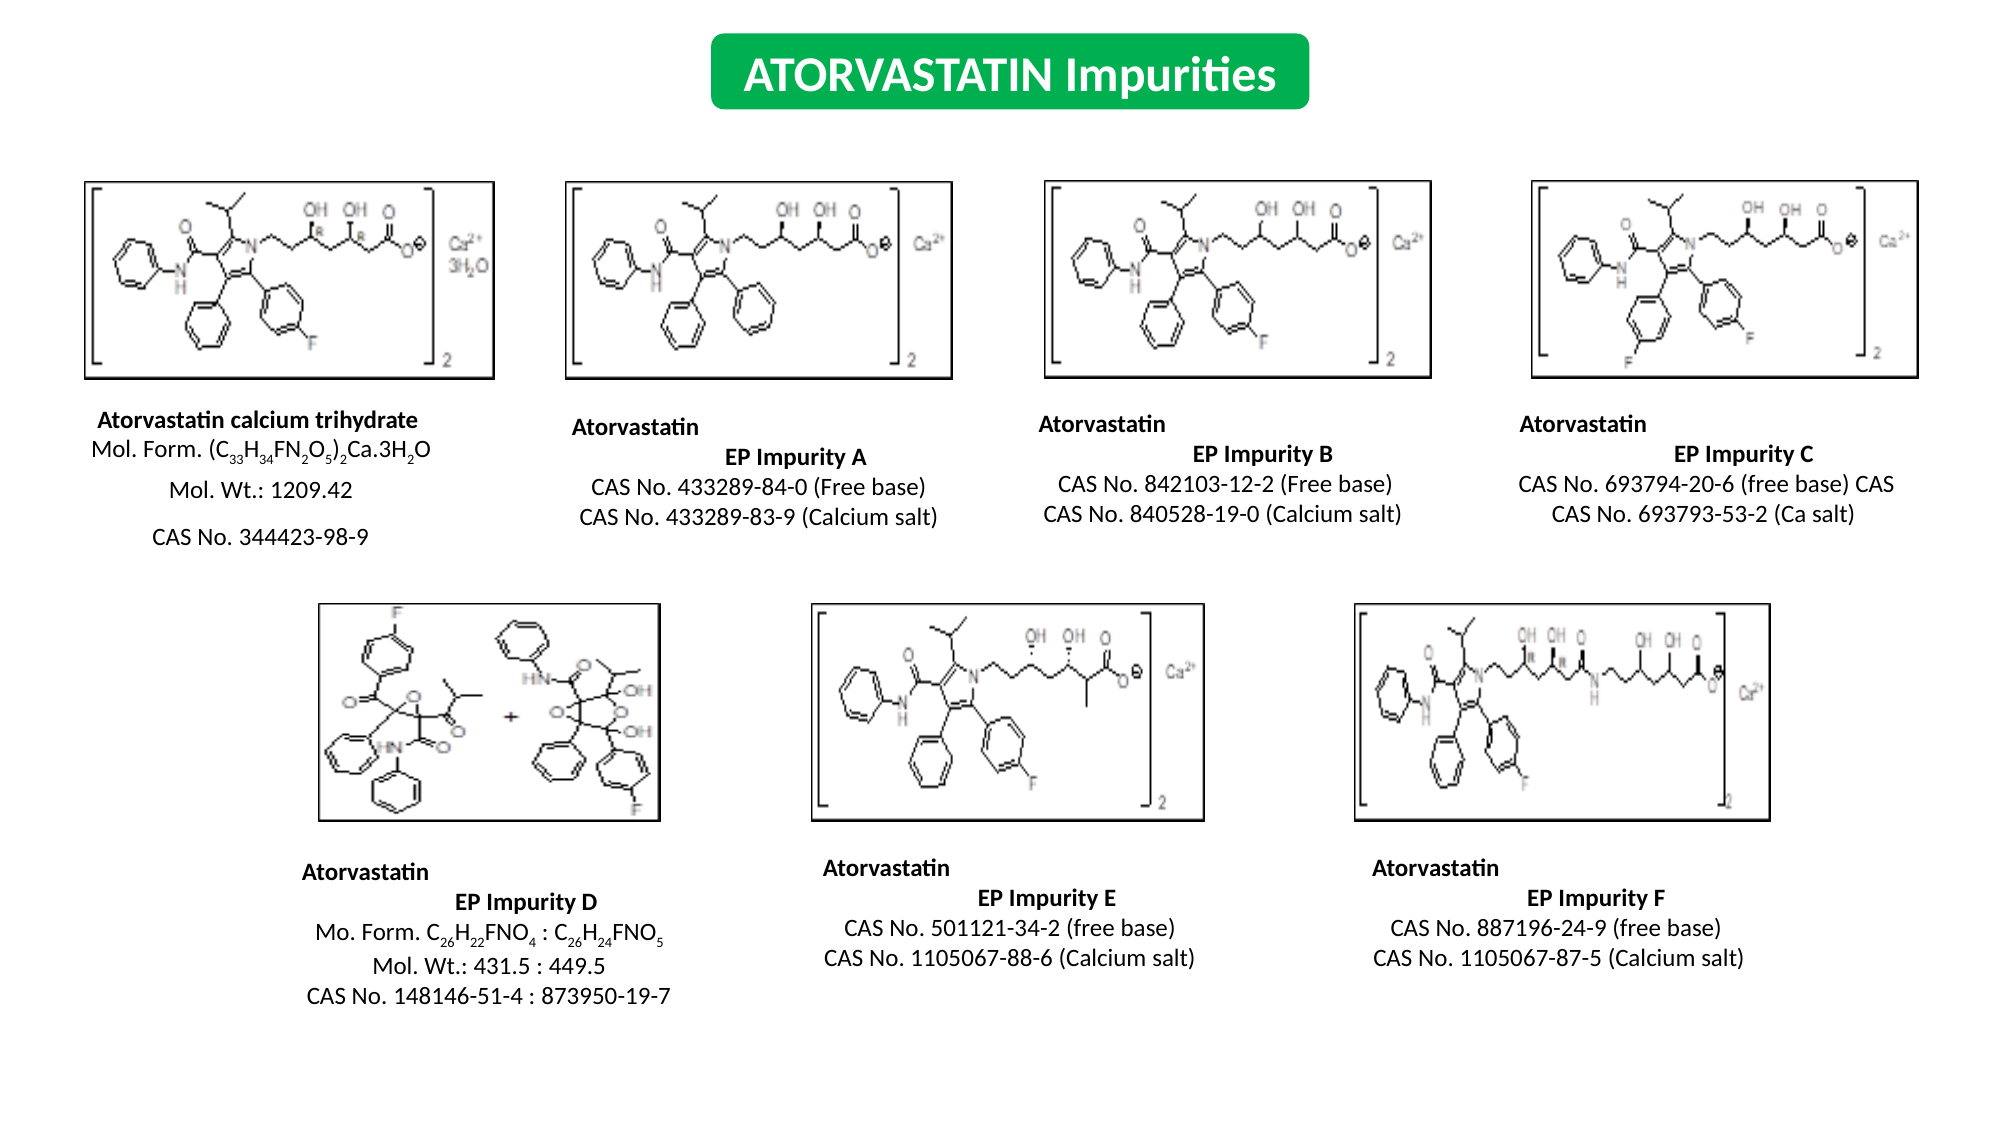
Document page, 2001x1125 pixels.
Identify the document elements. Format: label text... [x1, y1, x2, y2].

picture [565, 181, 953, 380]
text_box Atorvastatin EP Impurity A CAS No. 433289-84-0 (Free base) CAS No. 433289-83-9 (Calcium salt) [554, 403, 965, 538]
table_cell Mol. Form. (C33H34FN2O5)2Ca.3H2O [75, 437, 447, 467]
text_box Atorvastatin EP Impurity D Mo. Form. C26H22FNO4 : C26H24FNO5 Mol. Wt.: 431.5 : 449.5 CAS No. 148146-51-4 : 873950-19-7 [284, 848, 695, 1017]
table_cell CAS No. 344423-98-9 [75, 506, 447, 572]
picture [84, 181, 495, 380]
picture [1044, 180, 1432, 379]
text_box Atorvastatin EP Impurity E CAS No. 501121-34-2 (free base) CAS No. 1105067-88-6 (Calcium salt) [805, 844, 1216, 979]
picture [811, 603, 1205, 822]
text_box Atorvastatin EP Impurity B CAS No. 842103-12-2 (Free base) CAS No. 840528-19-0 (Calcium salt) [1021, 399, 1431, 535]
table_cell Mol. Wt.: 1209.42 [75, 469, 447, 504]
text_box Atorvastatin EP Impurity F CAS No. 887196-24-9 (free base) CAS No. 1105067-87-5 (Calcium salt) [1354, 844, 1765, 979]
text_box ATORVASTATIN Impurities [710, 32, 1311, 111]
text_box Atorvastatin EP Impurity C CAS No. 693794-20-6 (free base) CAS CAS No. 693793-53-2 (Ca salt) [1502, 399, 1912, 535]
picture [1354, 603, 1771, 822]
picture [318, 603, 661, 822]
table_header Atorvastatin calcium trihydrate [75, 410, 447, 432]
picture [1531, 180, 1919, 379]
